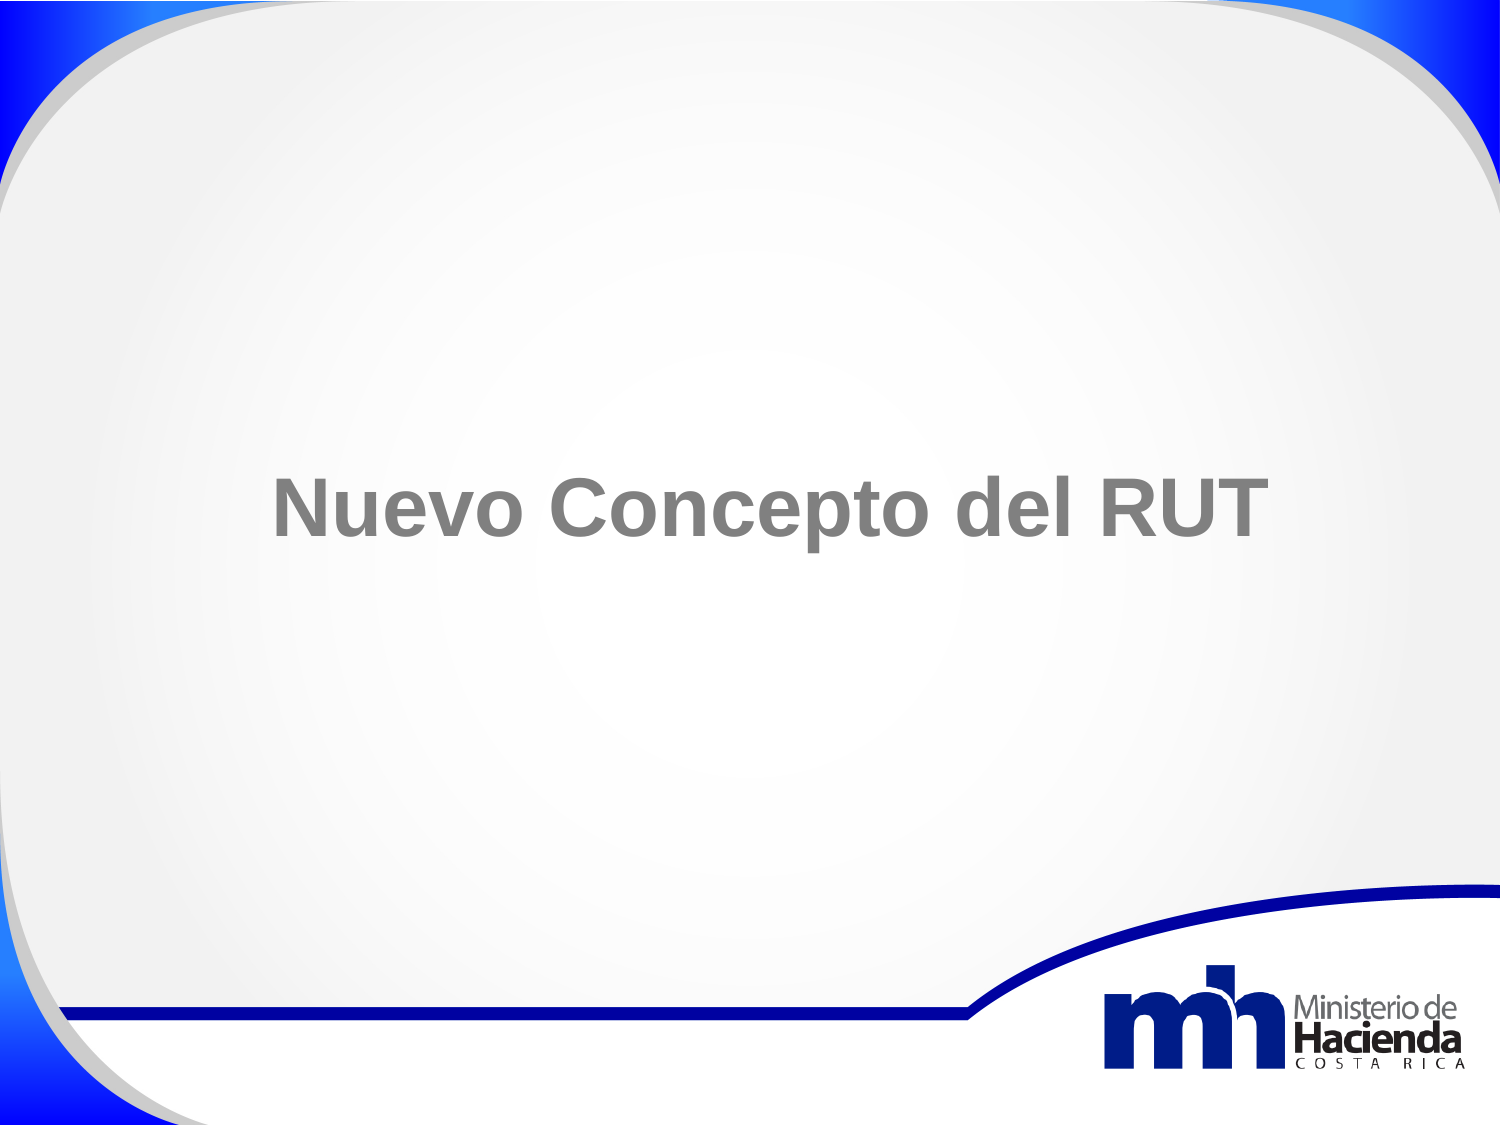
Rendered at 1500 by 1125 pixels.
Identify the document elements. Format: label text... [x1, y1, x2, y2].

picture [0, 0, 1500, 1125]
text_box Nuevo Concepto del RUT [156, 445, 1364, 561]
